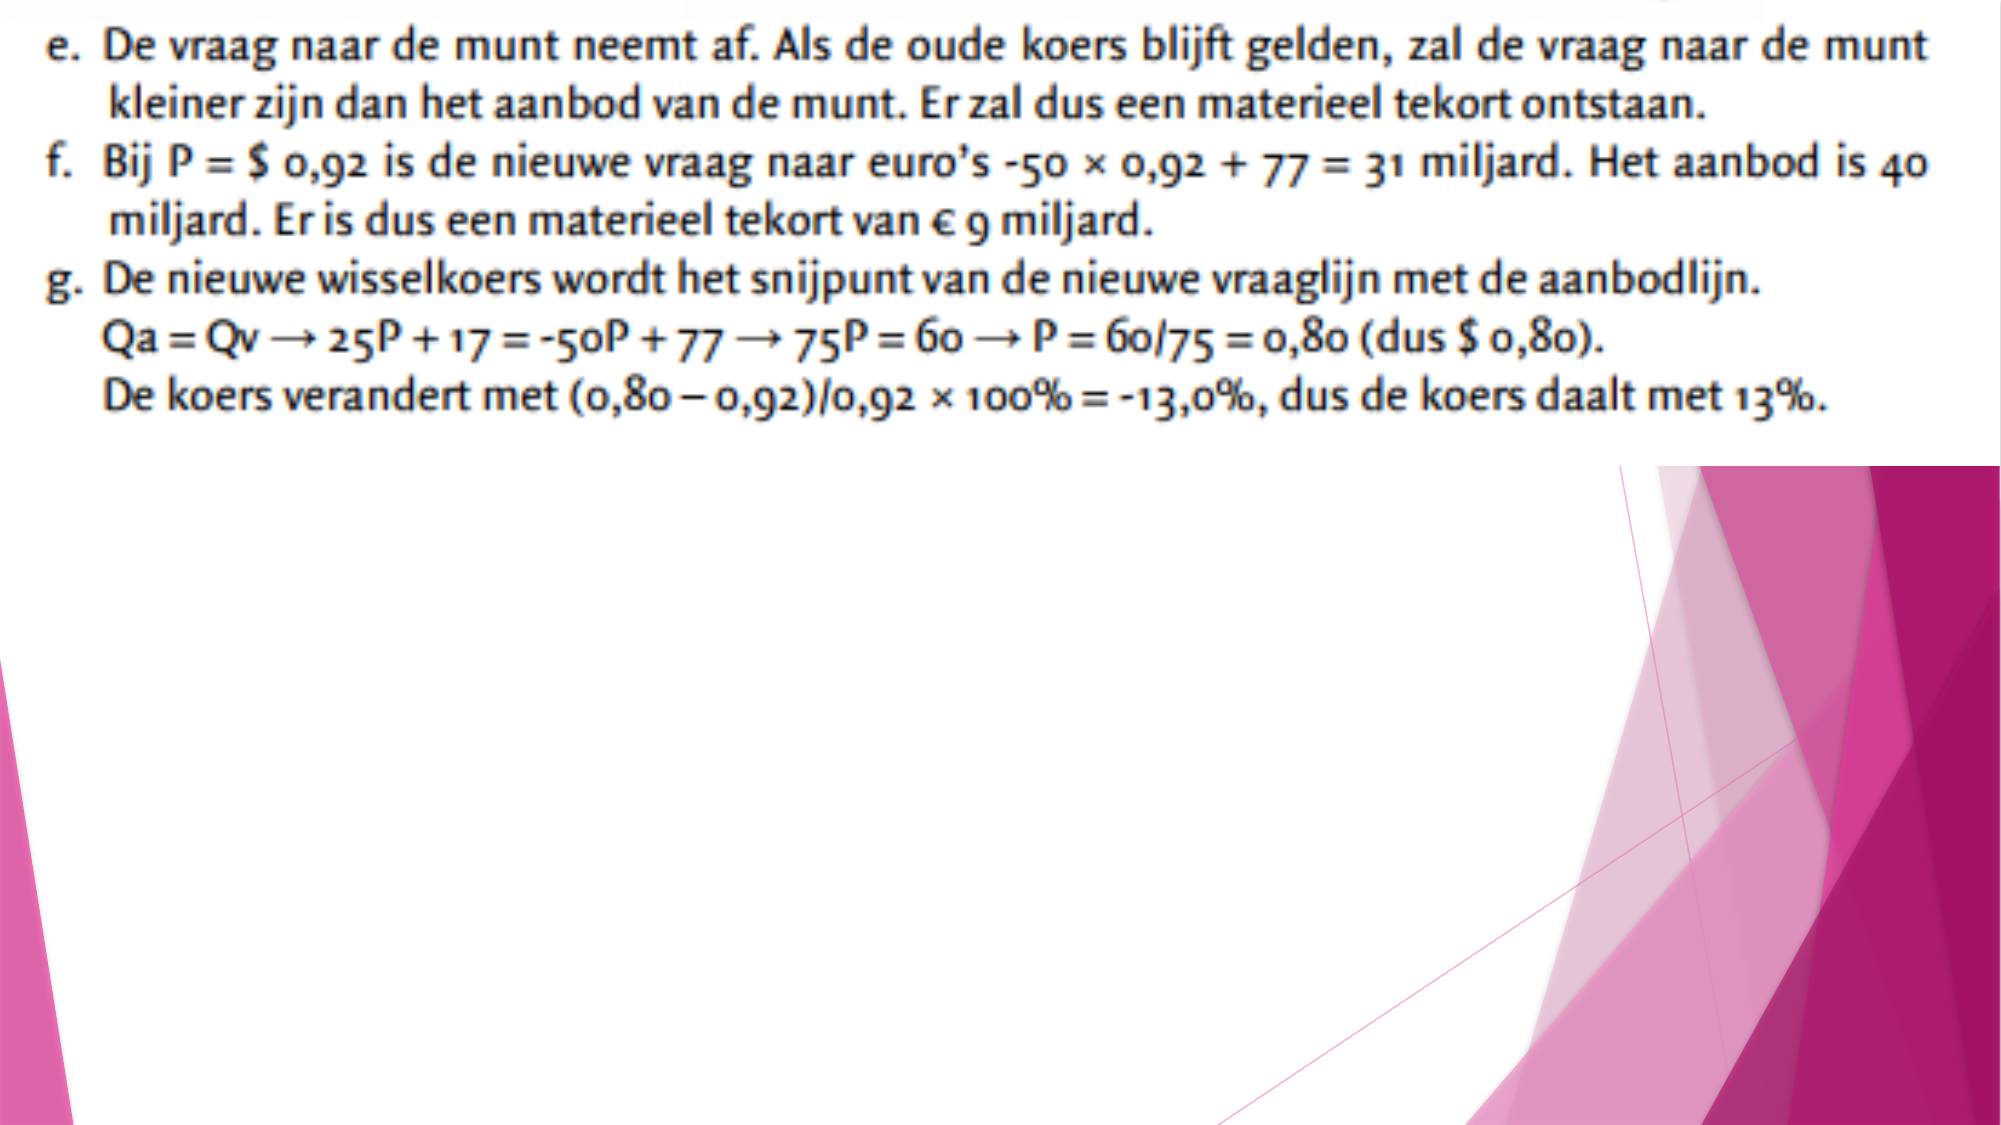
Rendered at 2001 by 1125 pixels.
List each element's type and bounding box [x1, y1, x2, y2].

picture [0, 0, 2000, 466]
